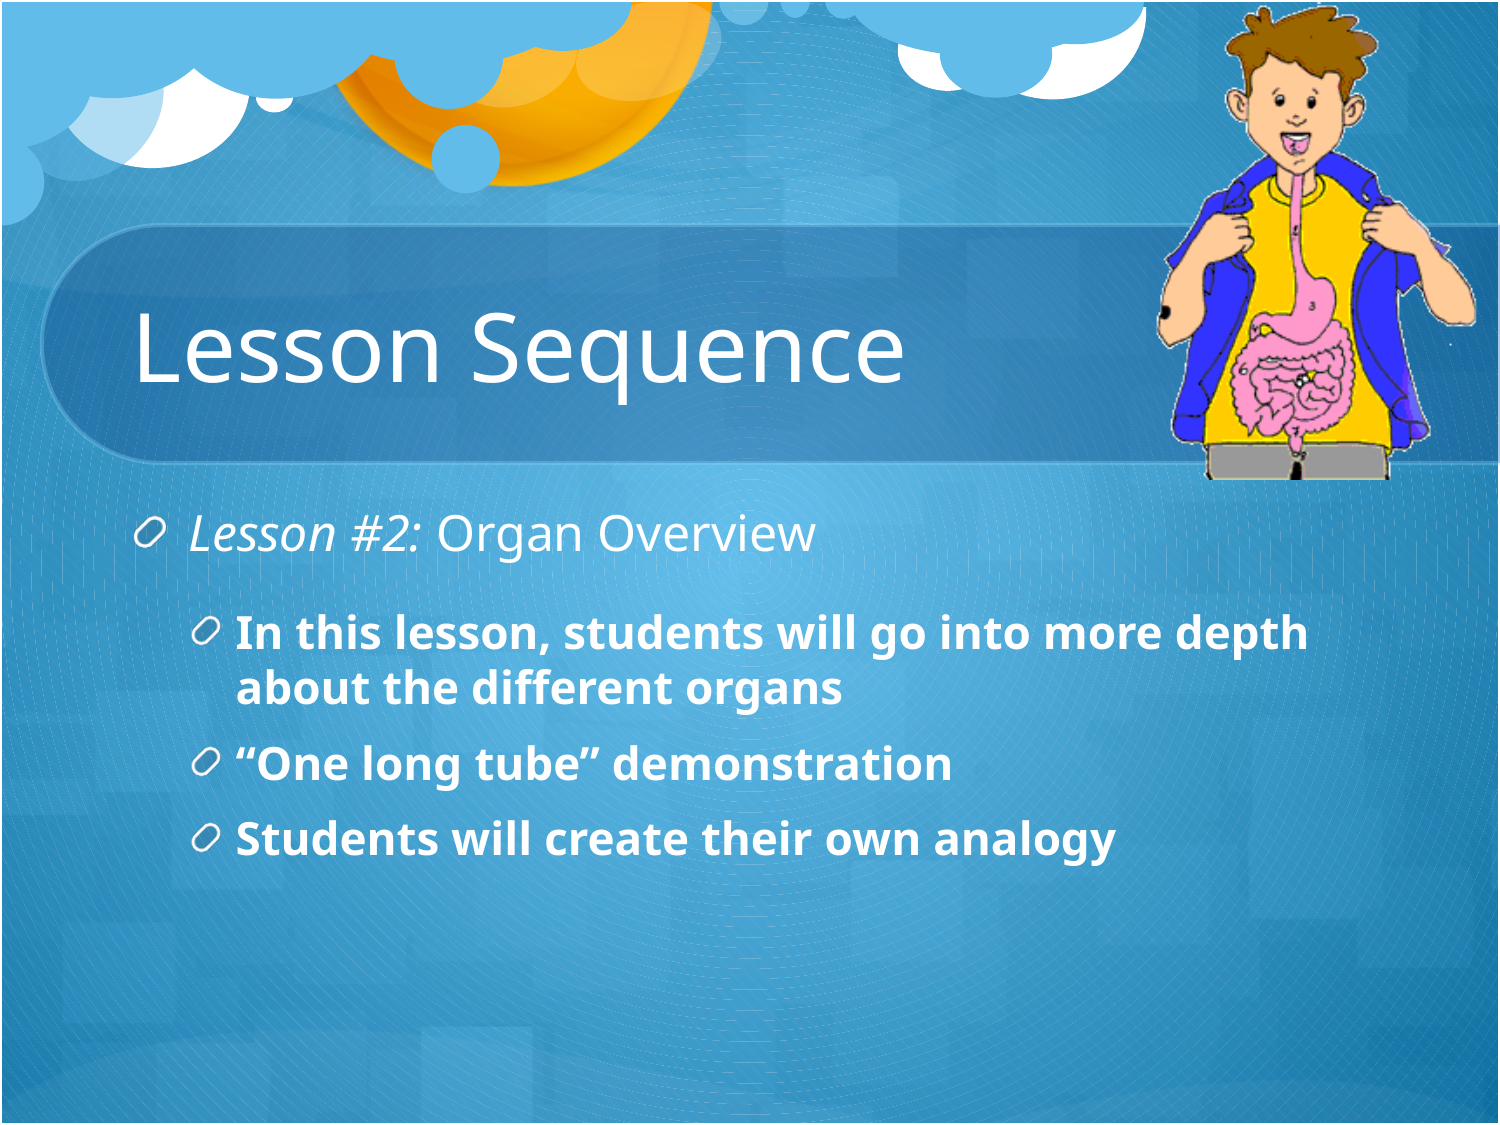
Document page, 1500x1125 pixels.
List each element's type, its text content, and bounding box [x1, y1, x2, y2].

title Lesson Sequence [116, 224, 1148, 463]
picture [2, 0, 1498, 1123]
list Lesson #2: Organ Overview In this lesson, students will go into more depth about the different organs “One long tube” demonstration Students will create their own analogy [116, 494, 1383, 1050]
